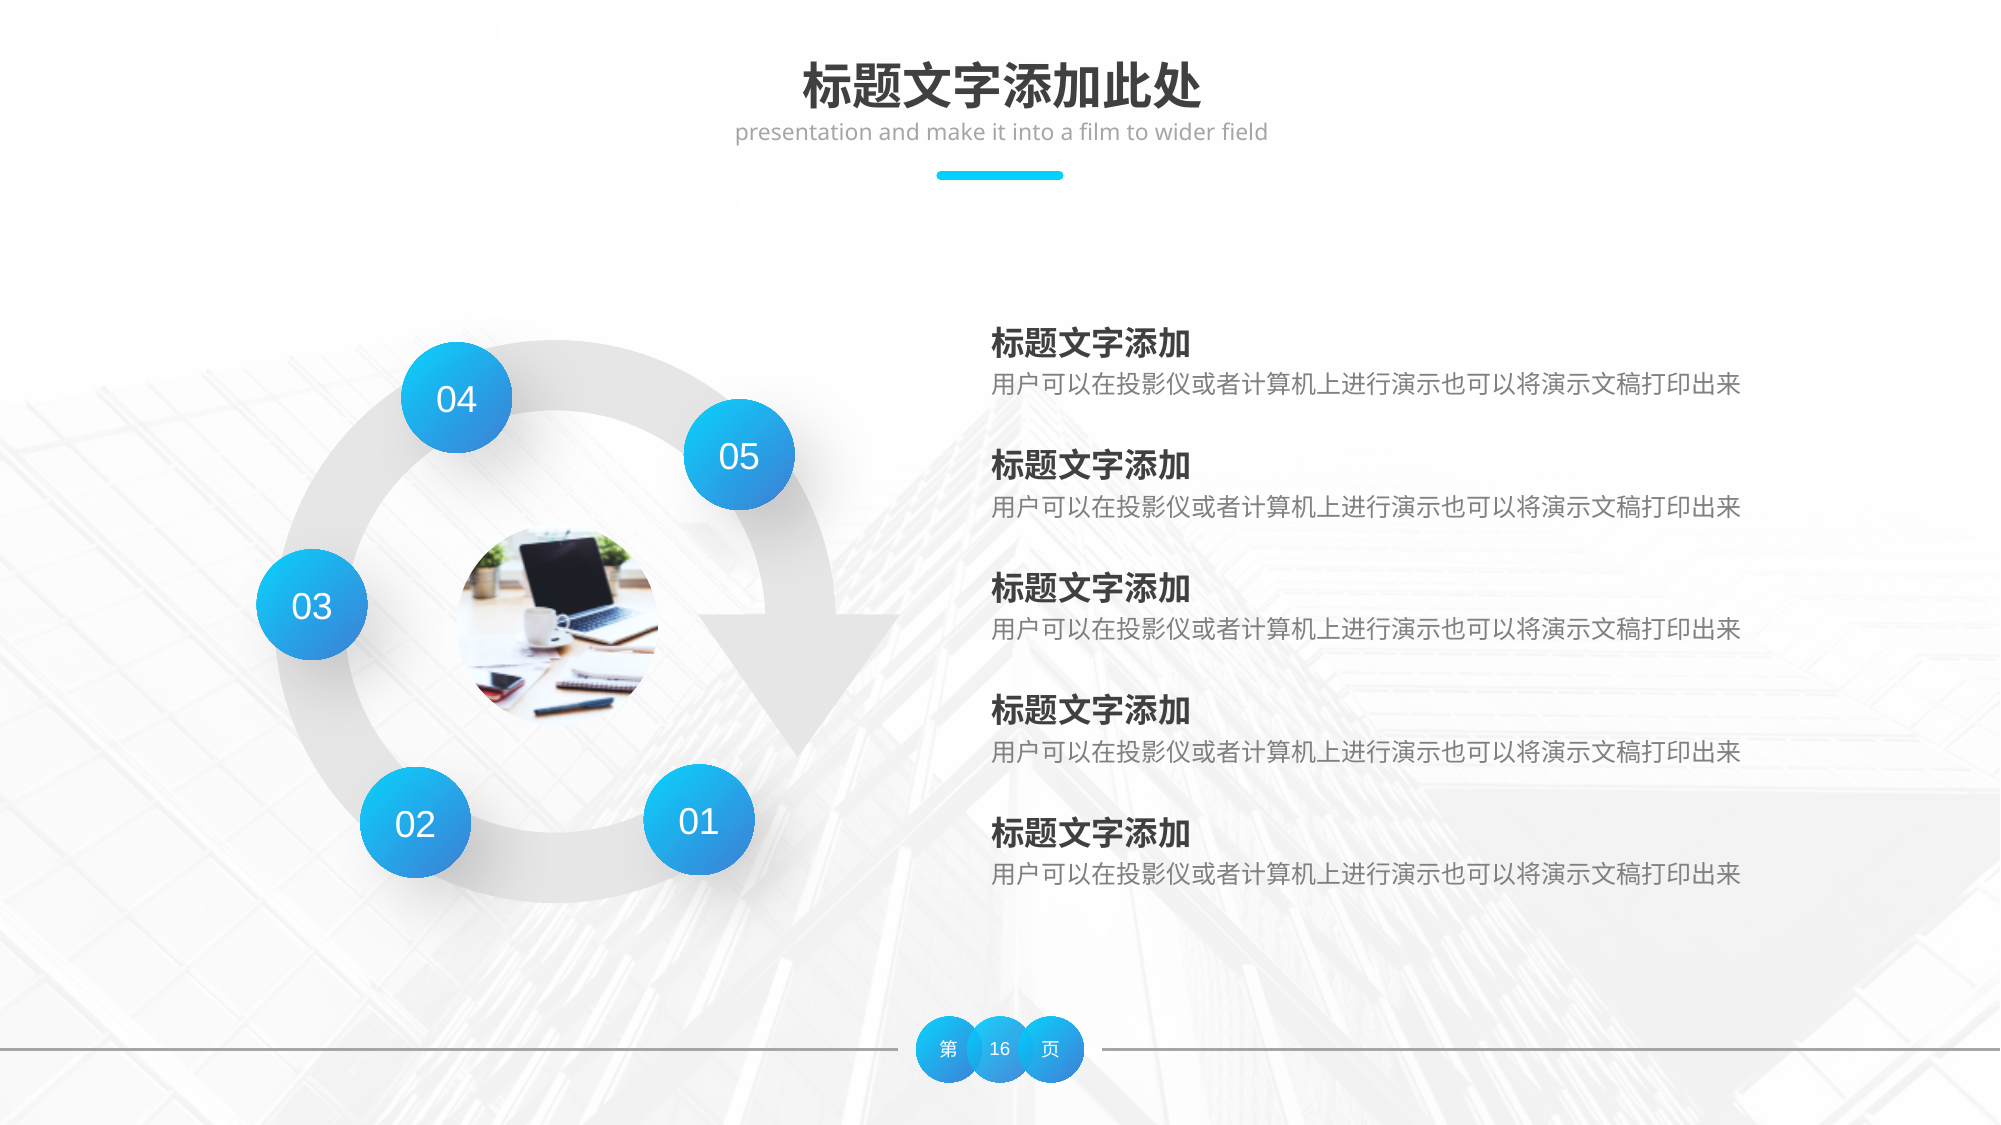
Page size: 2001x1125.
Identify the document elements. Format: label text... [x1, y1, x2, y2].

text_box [976, 306, 1809, 407]
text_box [976, 796, 1809, 897]
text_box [976, 429, 1809, 530]
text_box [976, 551, 1809, 652]
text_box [976, 674, 1809, 775]
slide_number 16 [964, 1017, 1036, 1078]
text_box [256, 340, 900, 904]
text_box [647, 46, 1357, 153]
